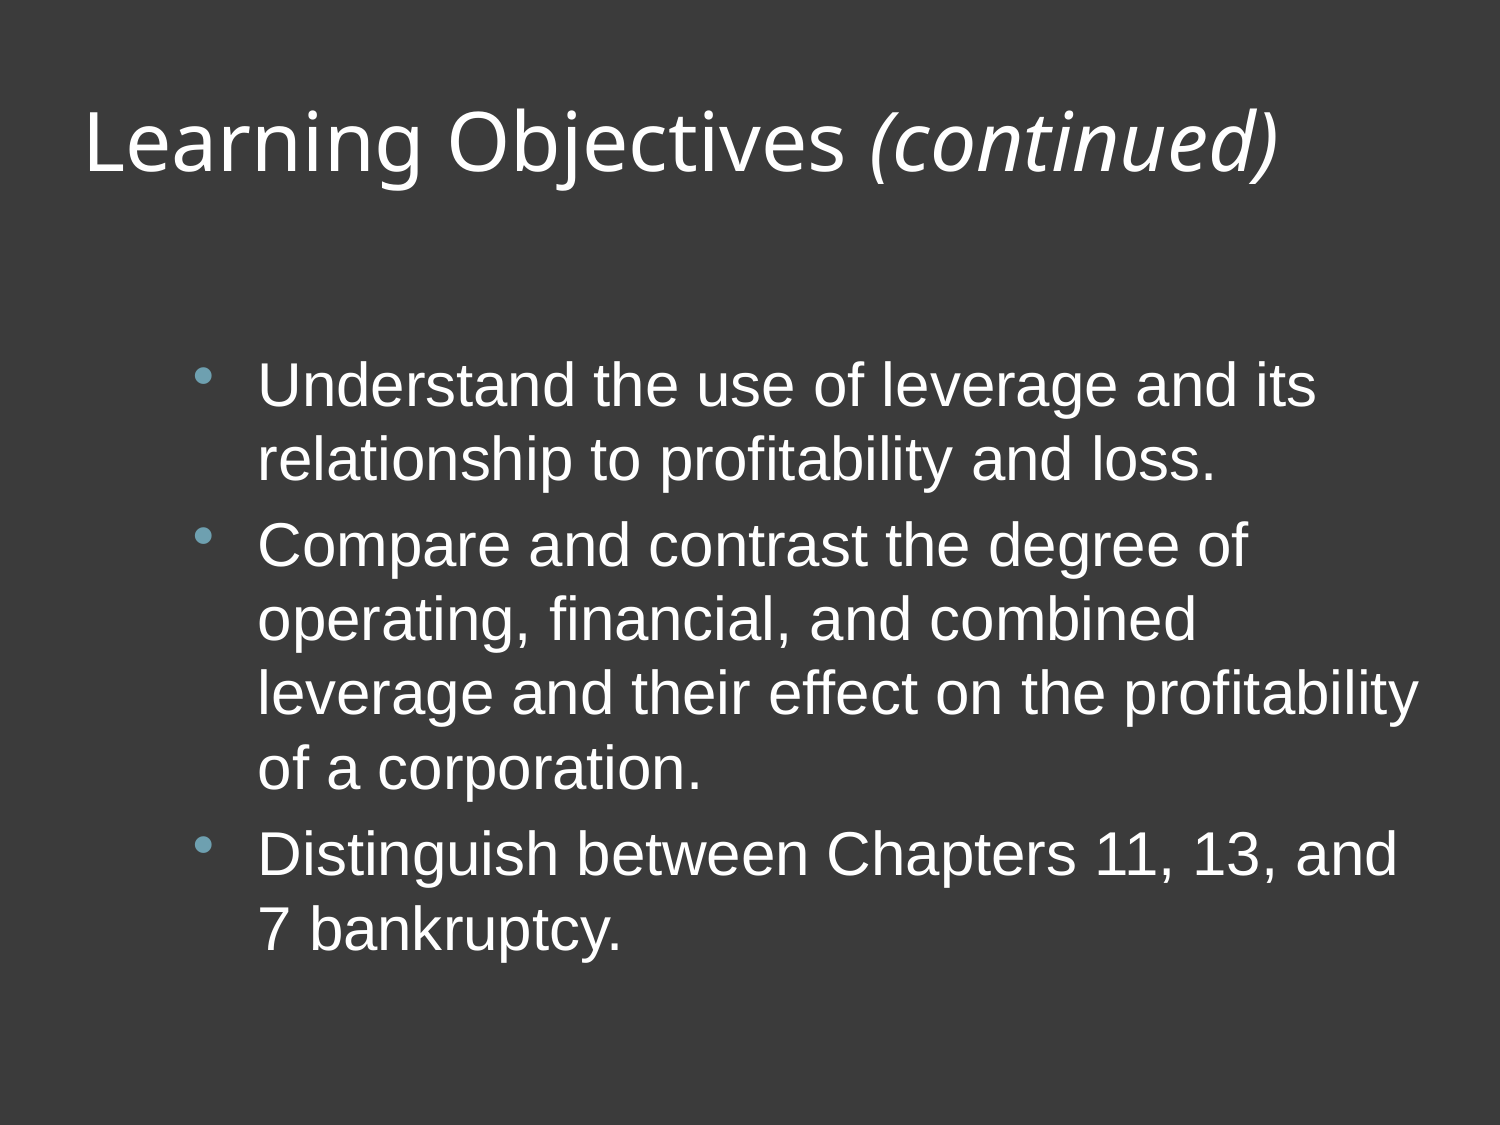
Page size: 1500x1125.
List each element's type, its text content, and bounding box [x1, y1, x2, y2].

title Learning Objectives (continued) [75, 45, 1300, 233]
list Understand the use of leverage and its relationship to profitability and loss. Compare and contrast the degree of operating, financial, and combined leverage and their effect on the profitability of a corporation. Distinguish between Chapters 11, 13, and 7 bankruptcy. [174, 275, 1450, 975]
